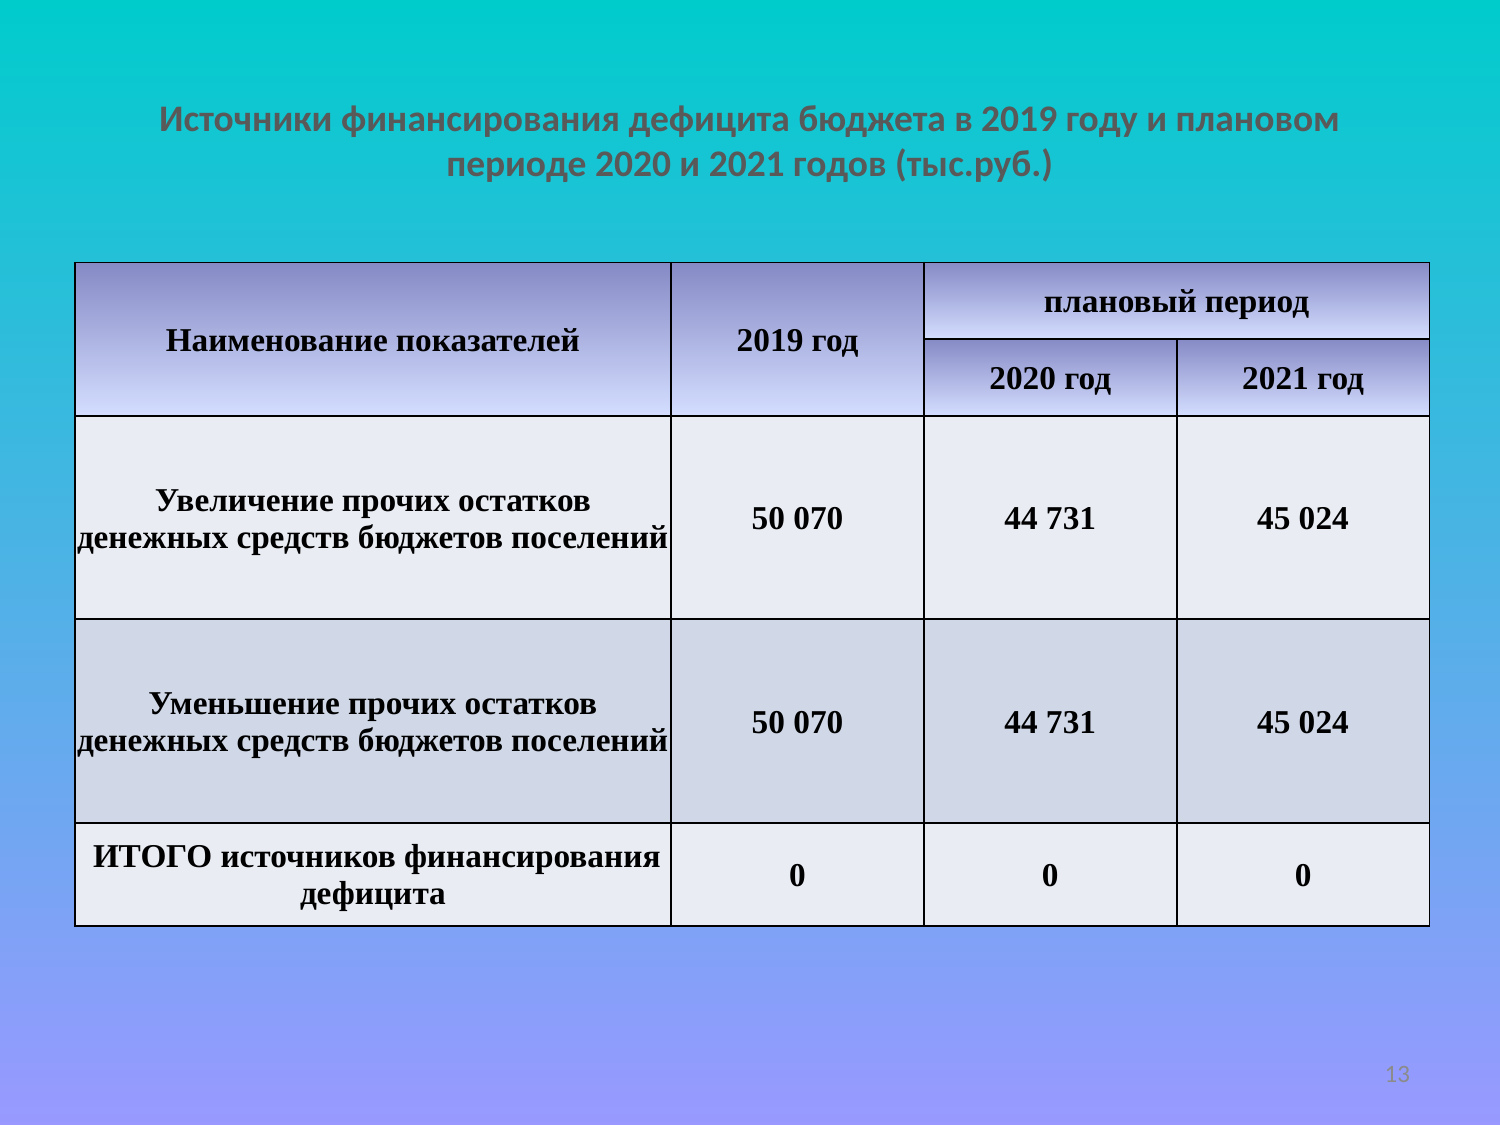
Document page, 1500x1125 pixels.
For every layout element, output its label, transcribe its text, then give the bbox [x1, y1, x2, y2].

slide_number 13 [1074, 1042, 1425, 1103]
table_cell 45 024 [1178, 620, 1429, 822]
title Источники финансирования дефицита бюджета в 2019 году и плановом периоде 2020 и 2021 годов (тыс.руб.) [74, 44, 1426, 233]
table_cell 50 070 [672, 417, 923, 618]
table_cell 45 024 [1178, 417, 1429, 618]
table_cell Уменьшение прочих остатков денежных средств бюджетов поселений [76, 620, 670, 822]
table_header плановый период [925, 263, 1429, 338]
table_header 2019 год [672, 263, 923, 415]
table_cell 50 070 [672, 620, 923, 822]
table_cell 44 731 [925, 620, 1176, 822]
table_cell 0 [1178, 824, 1429, 925]
table_cell 2020 год [925, 340, 1176, 415]
table_cell 44 731 [925, 417, 1176, 618]
table_cell 2021 год [1178, 340, 1429, 415]
table_cell 0 [672, 824, 923, 925]
table_cell 0 [925, 824, 1176, 925]
table_cell Увеличение прочих остатков денежных средств бюджетов поселений [76, 417, 670, 618]
table_header Наименование показателей [76, 263, 670, 415]
table_cell ИТОГО источников финансирования дефицита [76, 824, 670, 925]
